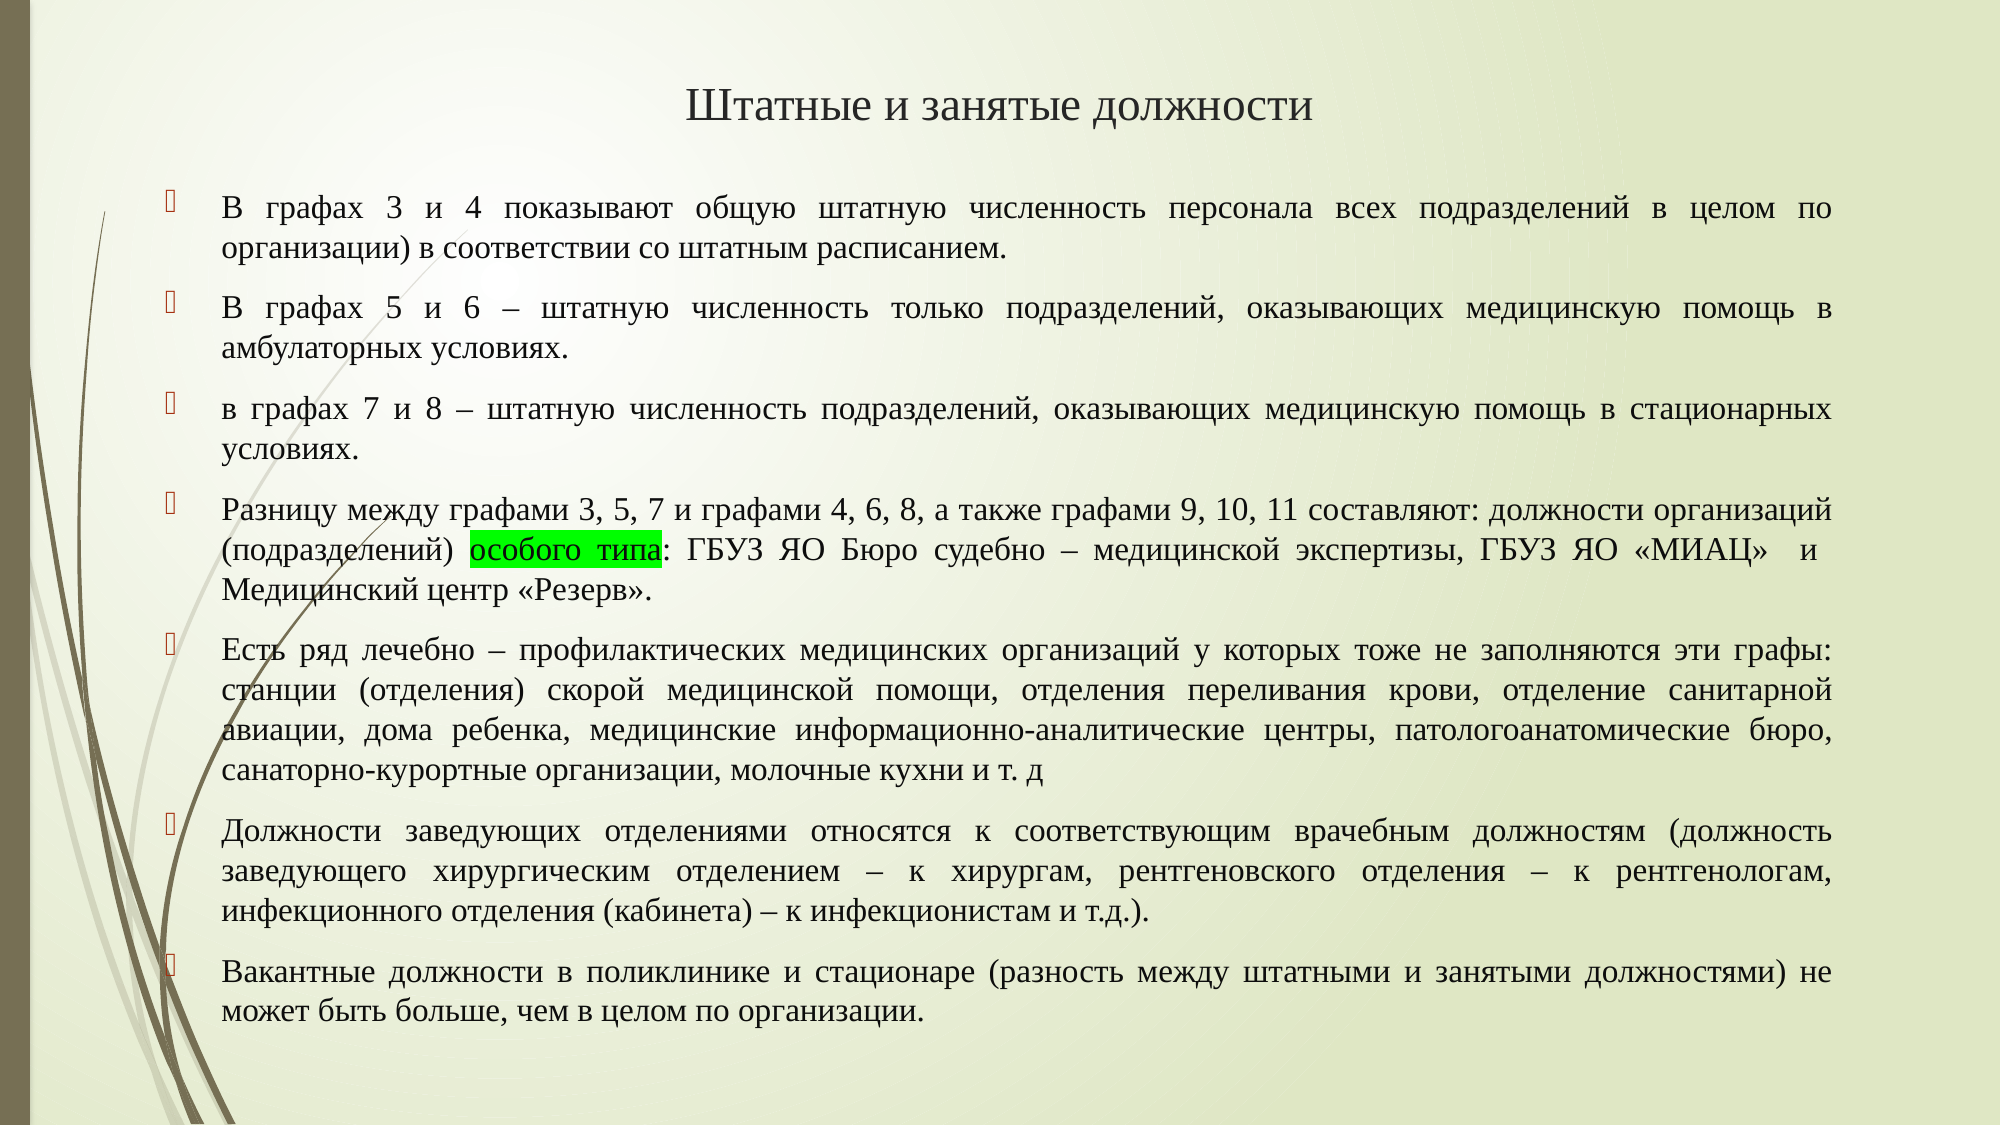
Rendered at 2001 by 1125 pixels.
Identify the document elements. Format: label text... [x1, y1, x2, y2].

title Штатные и занятые должности [149, 65, 1851, 195]
list В графах 3 и 4 показывают общую штатную численность персонала всех подразделений в целом по организации) в соответствии со штатным расписанием. В графах 5 и 6 – штатную численность только подразделений, оказывающих медицинскую помощь в амбулаторных условиях. в графах 7 и 8 – штатную численность подразделений, оказывающих медицинскую помощь в стационарных условиях. Разницу между графами 3, 5, 7 и графами 4, 6, 8, а также графами 9, 10, 11 составляют: должности организаций (подразделений) особого типа: ГБУЗ ЯО Бюро судебно – медицинской экспертизы, ГБУЗ ЯО «МИАЦ» и Медицинский центр «Резерв». Есть ряд лечебно – профилактических медицинских организаций у которых тоже не заполняются эти графы: станции (отделения) скорой медицинской помощи, отделения переливания крови, отделение санитарной авиации, дома ребенка, медицинские информационно-аналитические центры, патологоанатомические бюро, санаторно-курортные организации, молочные кухни и т. д Должности заведующих отделениями относятся к соответствующим врачебным должностям (должность заведующего хирургическим отделением – к хирургам, рентгеновского отделения – к рентгенологам, инфекционного отделения (кабинета) – к инфекционистам и т.д.). Вакантные должности в поликлинике и стационаре (разность между штатными и занятыми должностями) не может быть больше, чем в целом по организации. [149, 177, 1850, 1116]
